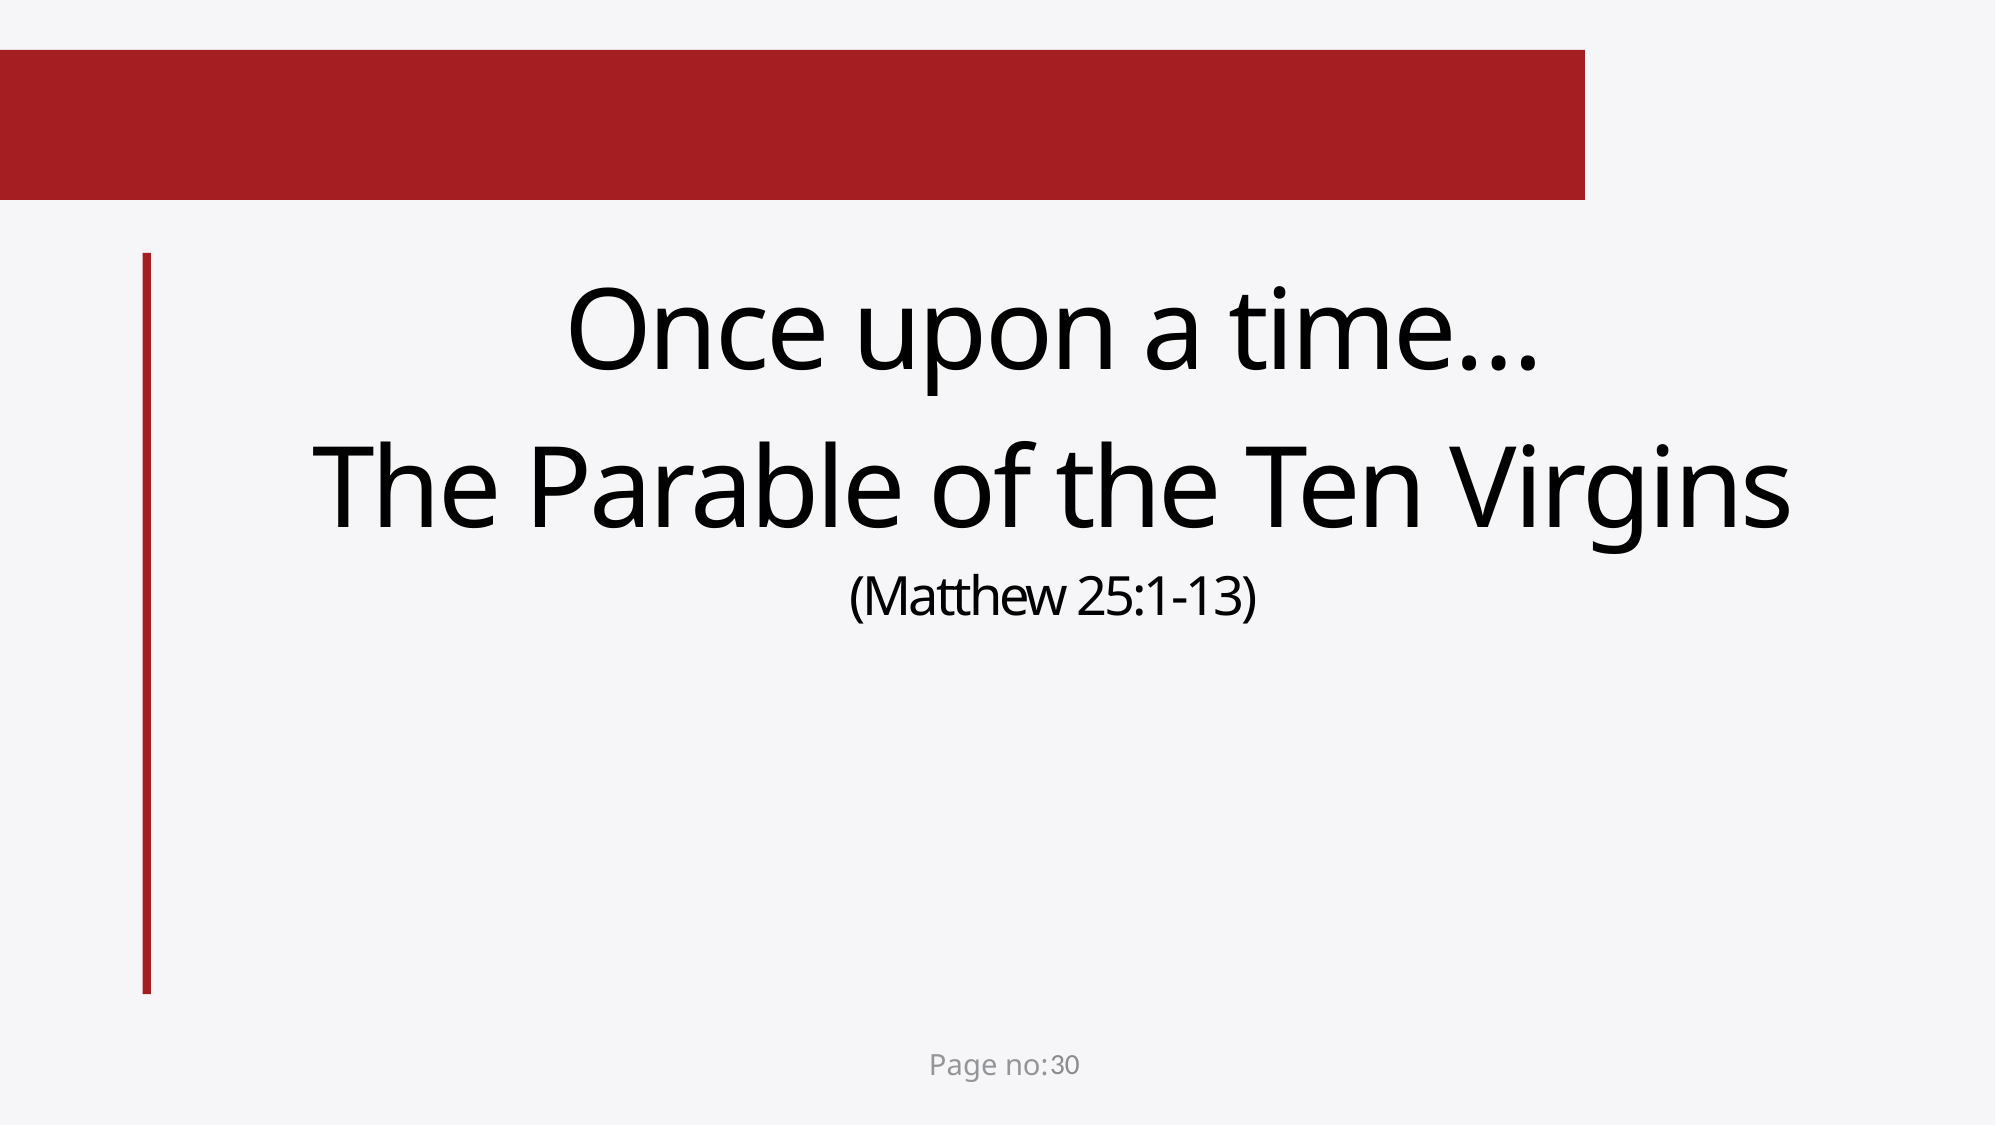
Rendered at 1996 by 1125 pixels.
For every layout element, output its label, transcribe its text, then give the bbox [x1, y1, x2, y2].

subtitle Once upon a time… The Parable of the Ten Virgins (Matthew 25:1-13) [197, 249, 1910, 1000]
